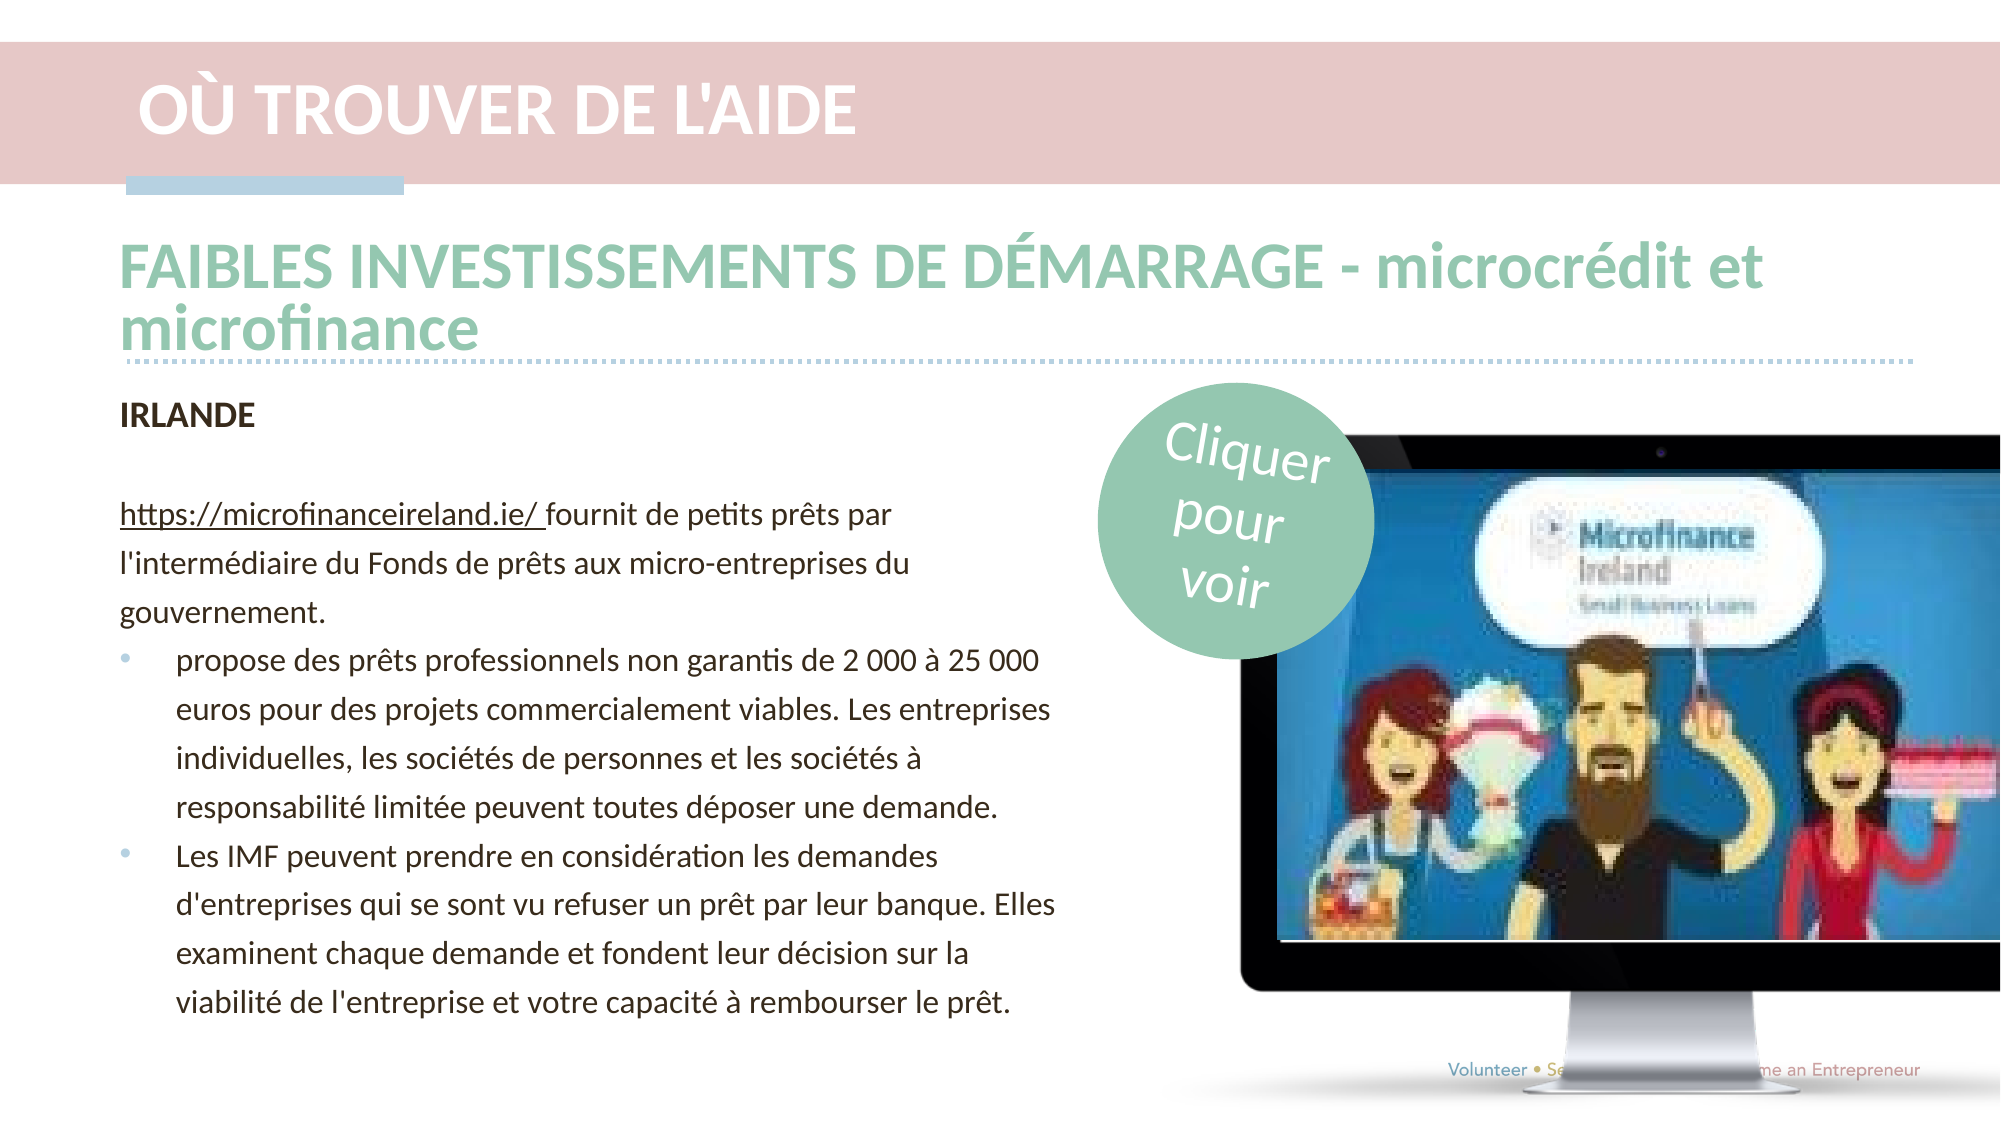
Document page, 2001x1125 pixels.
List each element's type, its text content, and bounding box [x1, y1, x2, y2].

text_box IRLANDE https://microfinanceireland.ie/ fournit de petits prêts par l'intermédiaire du Fonds de prêts aux micro-entreprises du gouvernement. propose des prêts professionnels non garantis de 2 000 à 25 000 euros pour des projets commercialement viables. Les entreprises individuelles, les sociétés de personnes et les sociétés à responsabilité limitée peuvent toutes déposer une demande. Les IMF peuvent prendre en considération les demandes d'entreprises qui se sont vu refuser un prêt par leur banque. Elles examinent chaque demande et fondent leur décision sur la viabilité de l'entreprise et votre capacité à rembourser le prêt. [104, 378, 1089, 799]
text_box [1123, 660, 2000, 1125]
list QUELQUES LECTURES POUR UN APPRENTISSAGE PLUS APPROFONDI [121, 306, 1920, 1020]
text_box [1097, 382, 1375, 660]
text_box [1375, 422, 2000, 469]
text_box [1276, 469, 2000, 941]
text_box FAIBLES INVESTISSEMENTS DE DÉMARRAGE - microcrédit et microfinance [104, 233, 1932, 306]
list OÙ TROUVER DE L'AIDE [123, 51, 1913, 170]
